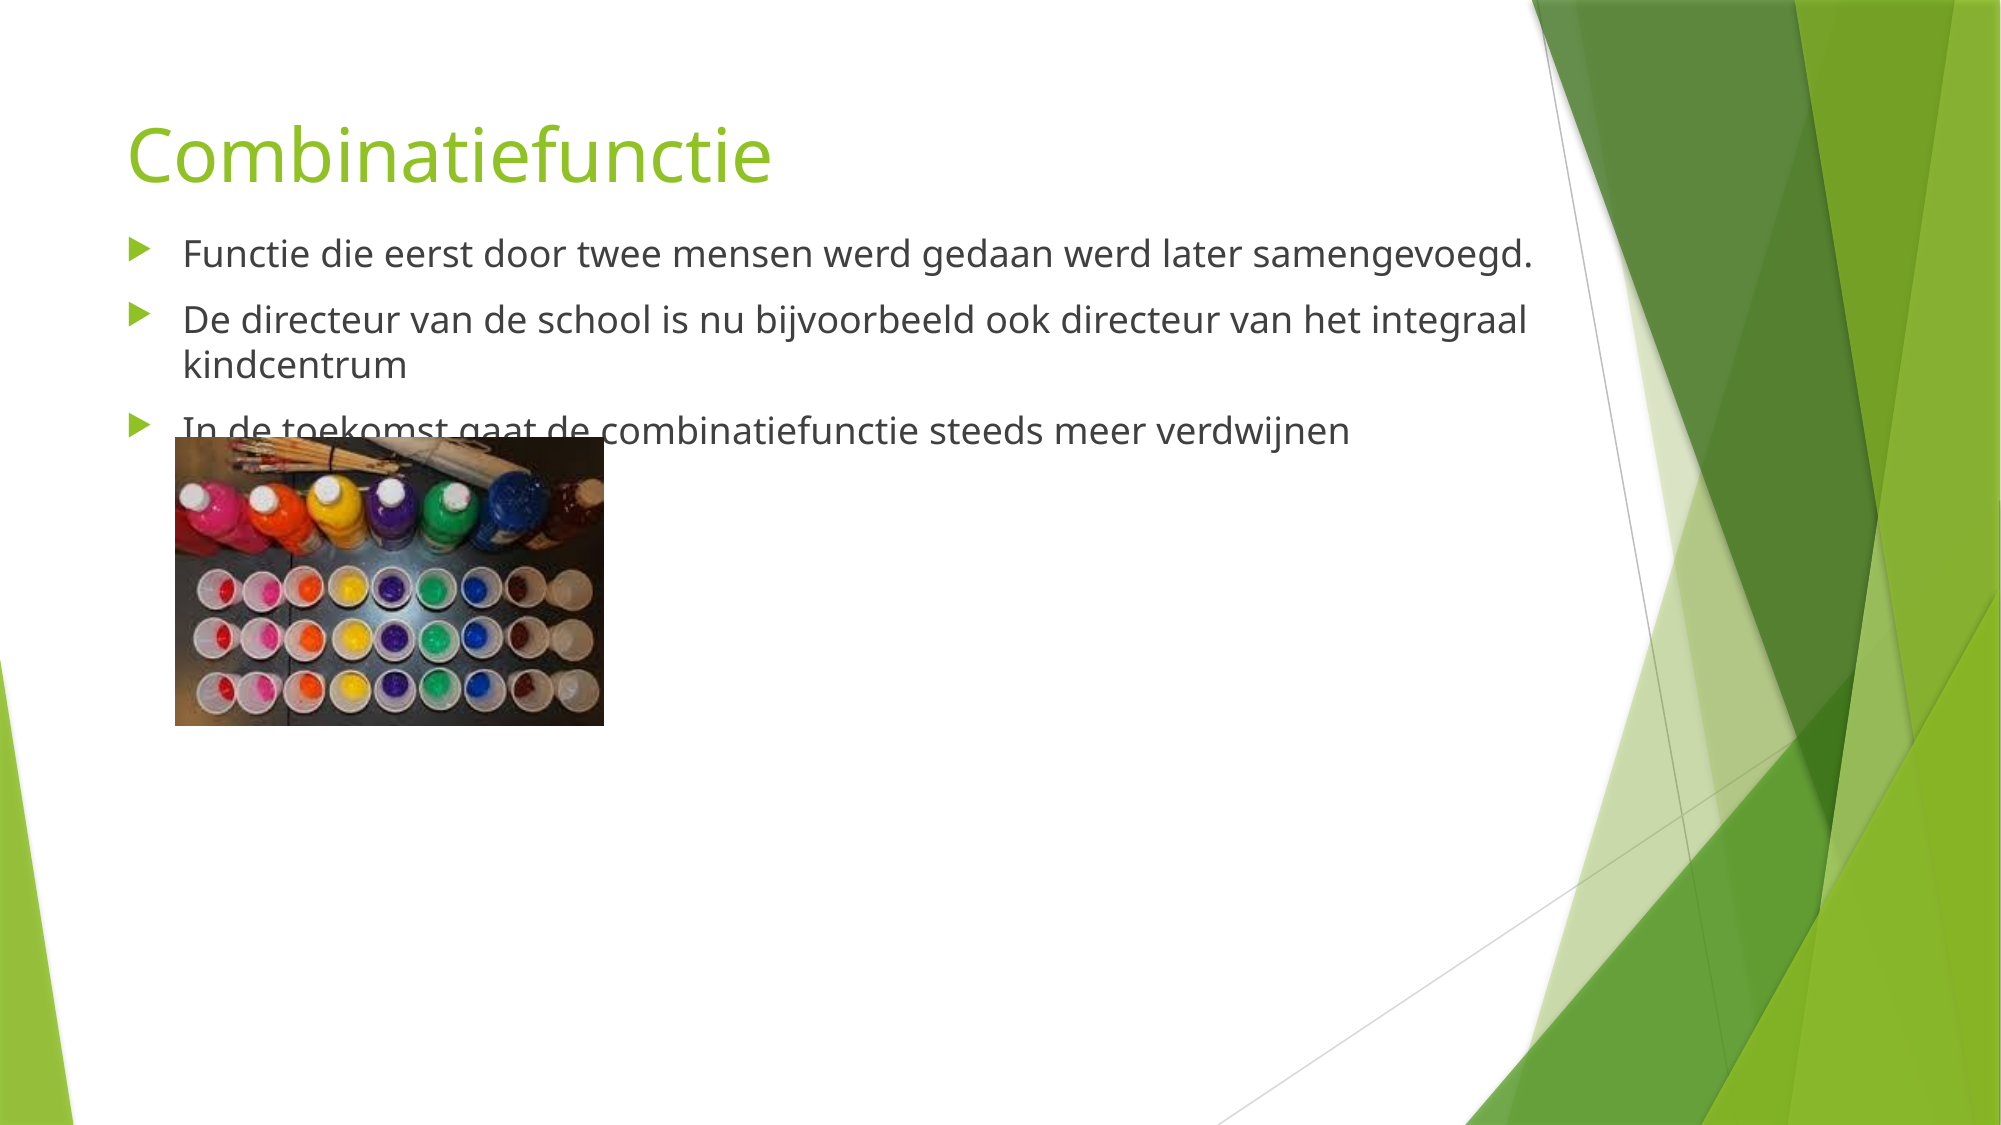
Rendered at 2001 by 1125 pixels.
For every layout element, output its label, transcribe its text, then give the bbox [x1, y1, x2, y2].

picture [174, 437, 604, 726]
list Functie die eerst door twee mensen werd gedaan werd later samengevoegd. De directeur van de school is nu bijvoorbeeld ook directeur van het integraal kindcentrum In de toekomst gaat de combinatiefunctie steeds meer verdwijnen [111, 222, 1760, 860]
title Combinatiefunctie [111, 99, 1522, 222]
